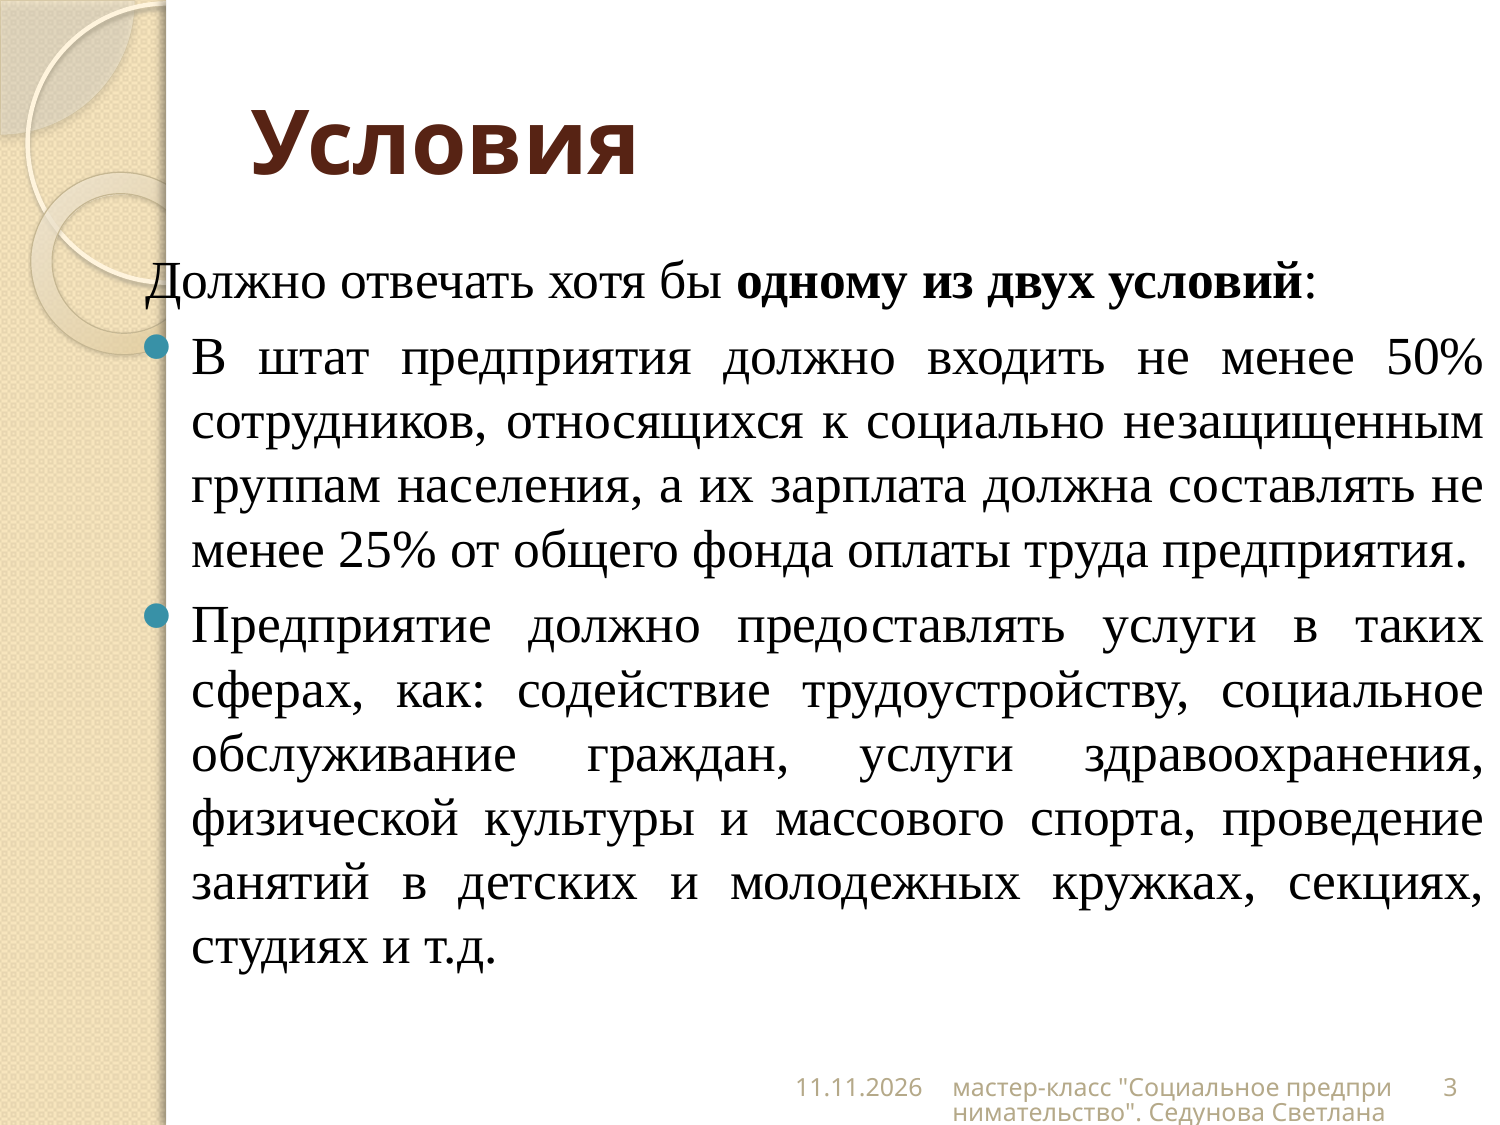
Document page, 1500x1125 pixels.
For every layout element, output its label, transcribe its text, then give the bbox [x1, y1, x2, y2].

slide_number 3 [1413, 1034, 1488, 1113]
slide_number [587, 1034, 937, 1113]
title Условия [235, 45, 1466, 233]
footer мастер-класс "Социальное предпринимательство". Седунова Светлана [937, 1034, 1413, 1113]
list Должно отвечать хотя бы одному из двух условий: В штат предприятия должно входить не менее 50% сотрудников, относящихся к социально незащищенным группам населения, а их зарплата должна составлять не менее 25% от общего фонда оплаты труда предприятия. Предприятие должно предоставлять услуги в таких сферах, как: содействие трудоустройству, социальное обслуживание граждан, услуги здравоохранения, физической культуры и массового спорта, проведение занятий в детских и молодежных кружках, секциях, студиях и т.д. [117, 237, 1500, 1125]
